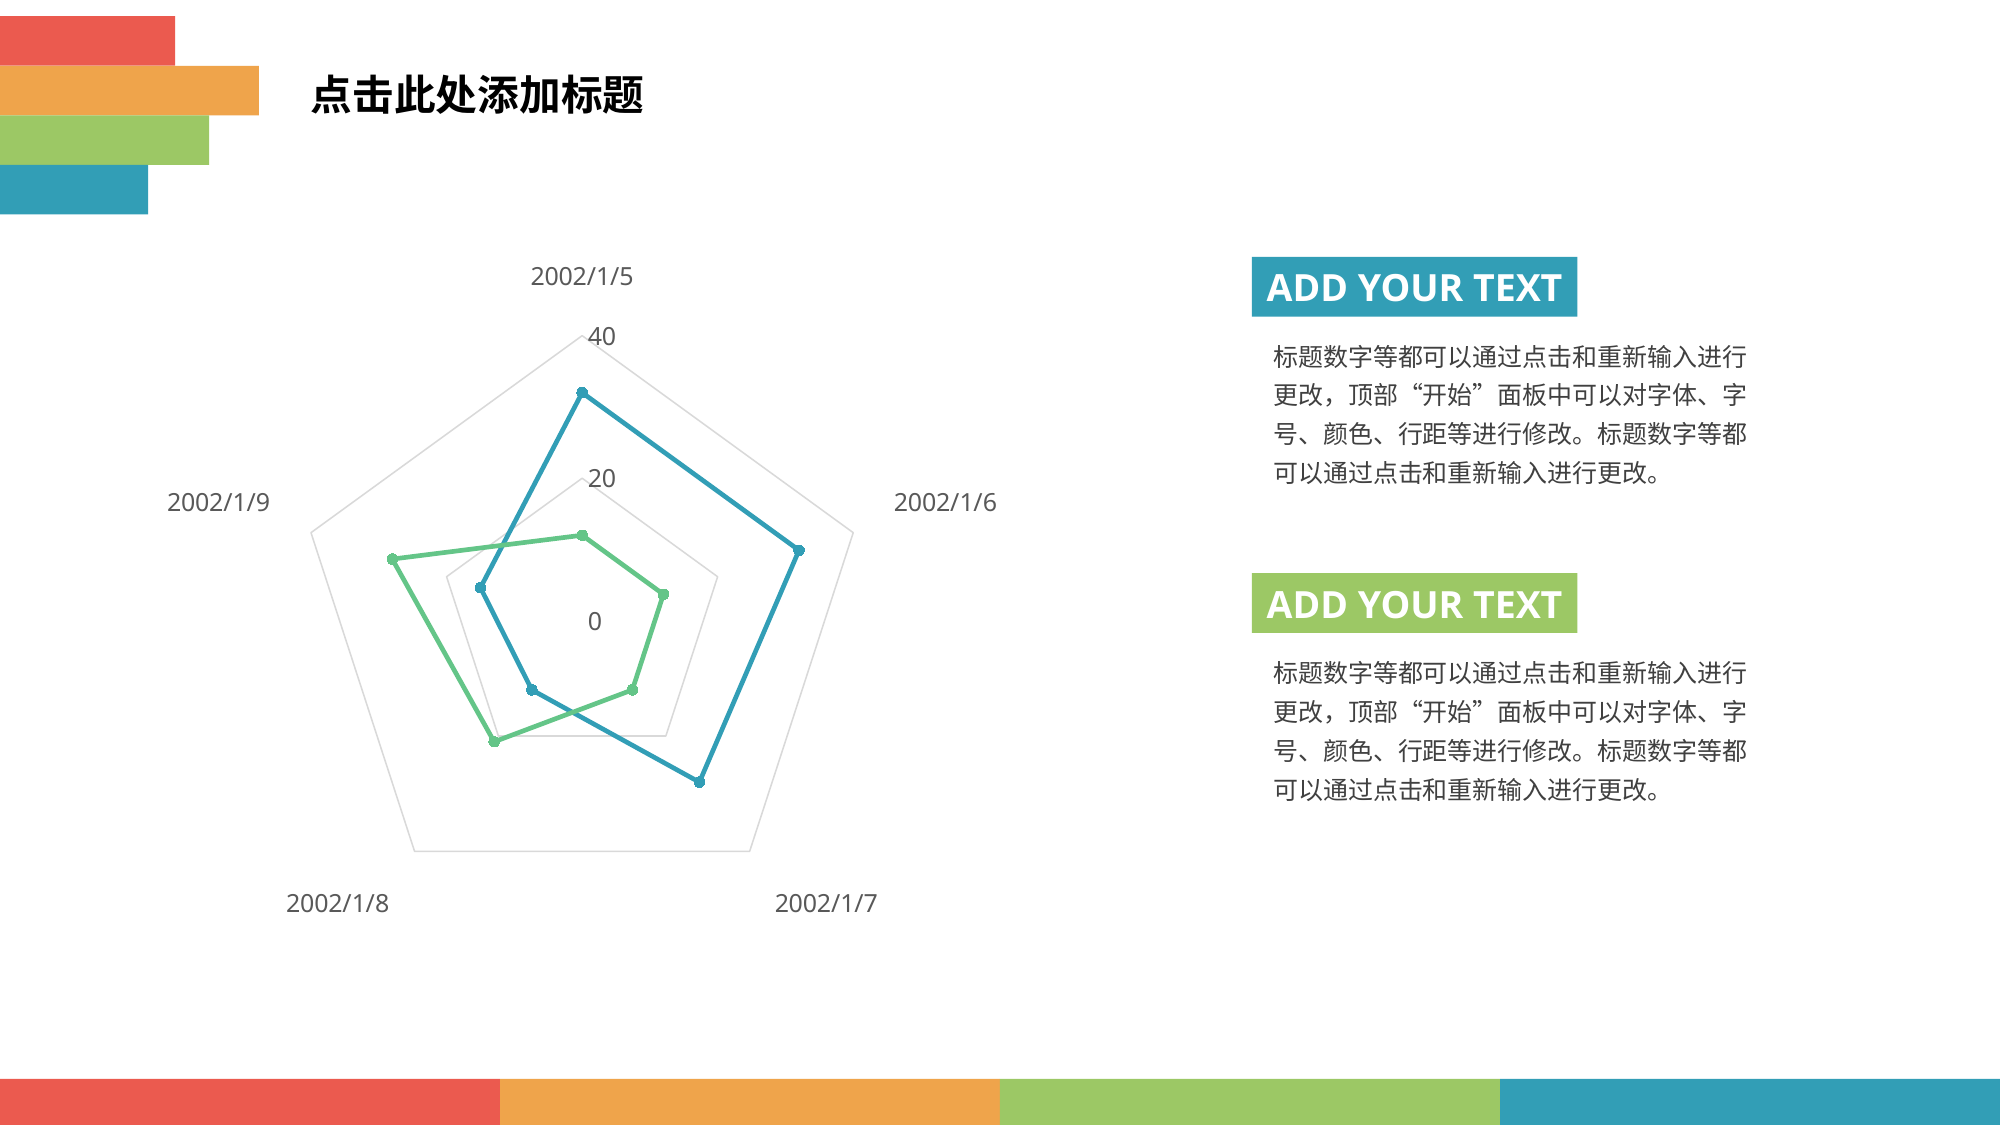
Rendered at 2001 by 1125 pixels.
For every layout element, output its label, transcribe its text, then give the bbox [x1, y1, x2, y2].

chart [95, 256, 1080, 998]
text_box ADD YOUR TEXT [1251, 256, 1578, 317]
text_box 标题数字等都可以通过点击和重新输入进行更改，顶部“开始”面板中可以对字体、字号、颜色、行距等进行修改。标题数字等都可以通过点击和重新输入进行更改。 [1258, 324, 1768, 496]
list 点击此处添加标题 [295, 52, 1029, 141]
text_box 标题数字等都可以通过点击和重新输入进行更改，顶部“开始”面板中可以对字体、字号、颜色、行距等进行修改。标题数字等都可以通过点击和重新输入进行更改。 [1258, 641, 1768, 812]
text_box ADD YOUR TEXT [1251, 573, 1578, 633]
